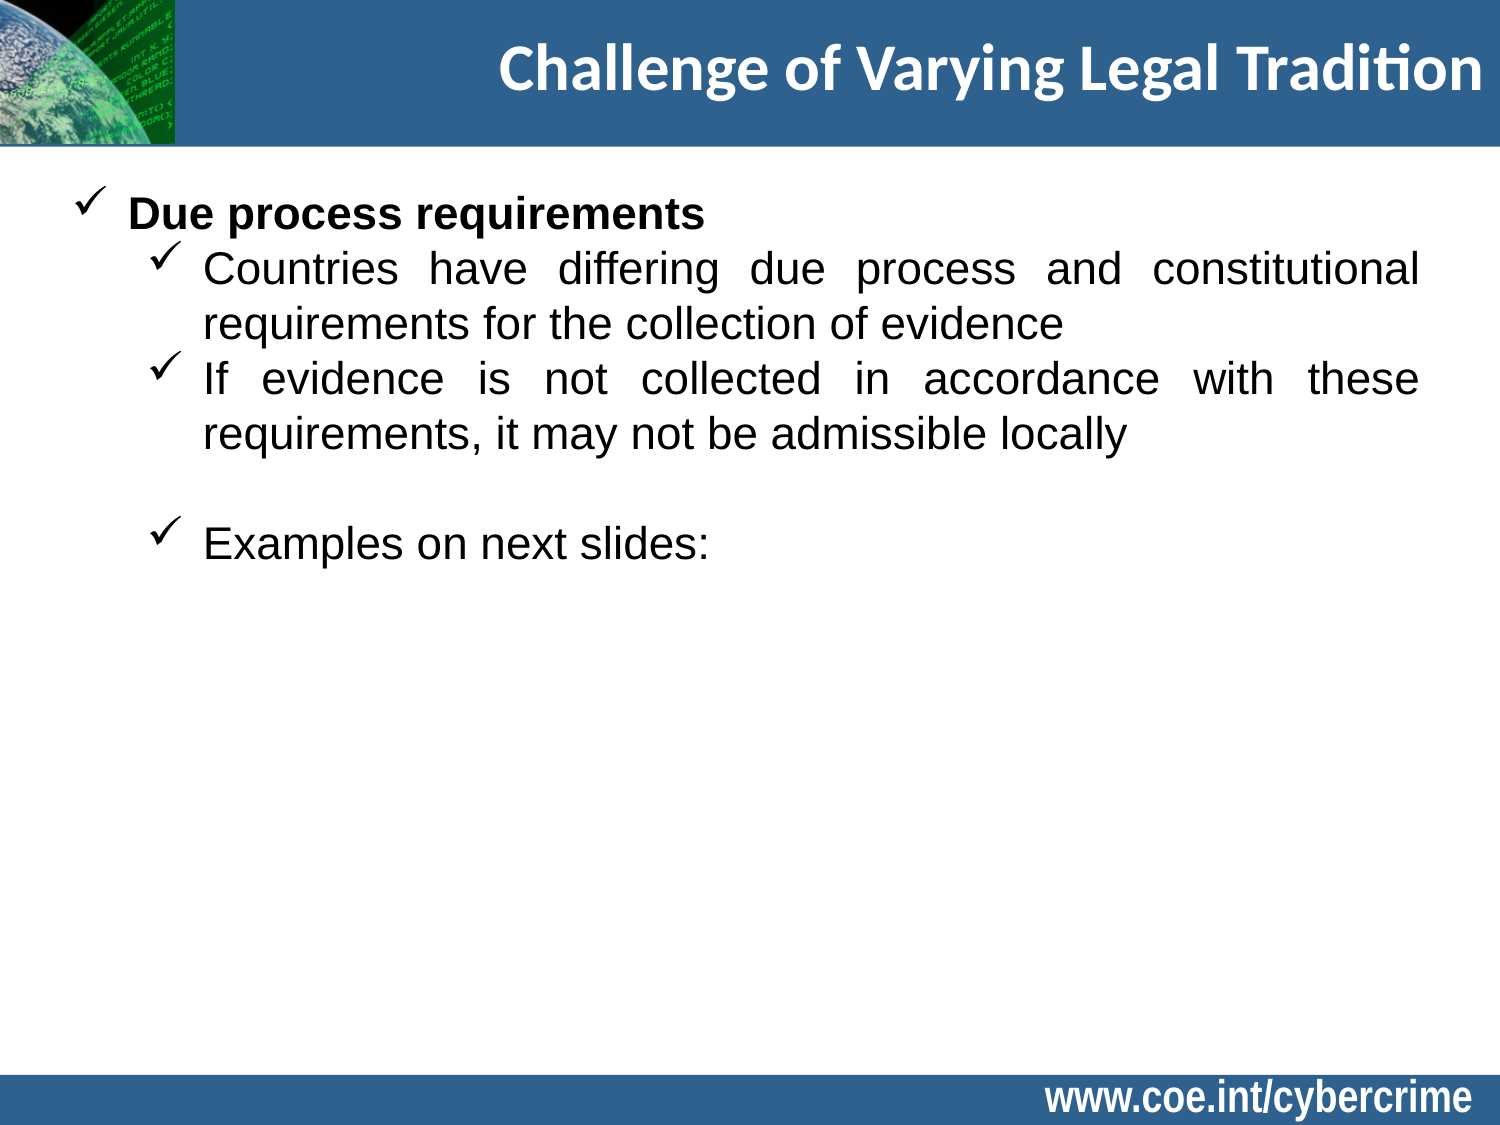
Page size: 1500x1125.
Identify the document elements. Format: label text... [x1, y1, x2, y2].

text_box Due process requirements Countries have differing due process and constitutional requirements for the collection of evidence If evidence is not collected in accordance with these requirements, it may not be admissible locally Examples on next slides: [56, 175, 1436, 576]
picture [0, 0, 175, 144]
text_box [0, 1073, 1030, 1125]
text_box www.coe.int/cybercrime [1030, 1059, 1500, 1125]
text_box Challenge of Varying Legal Tradition [177, 0, 1500, 149]
